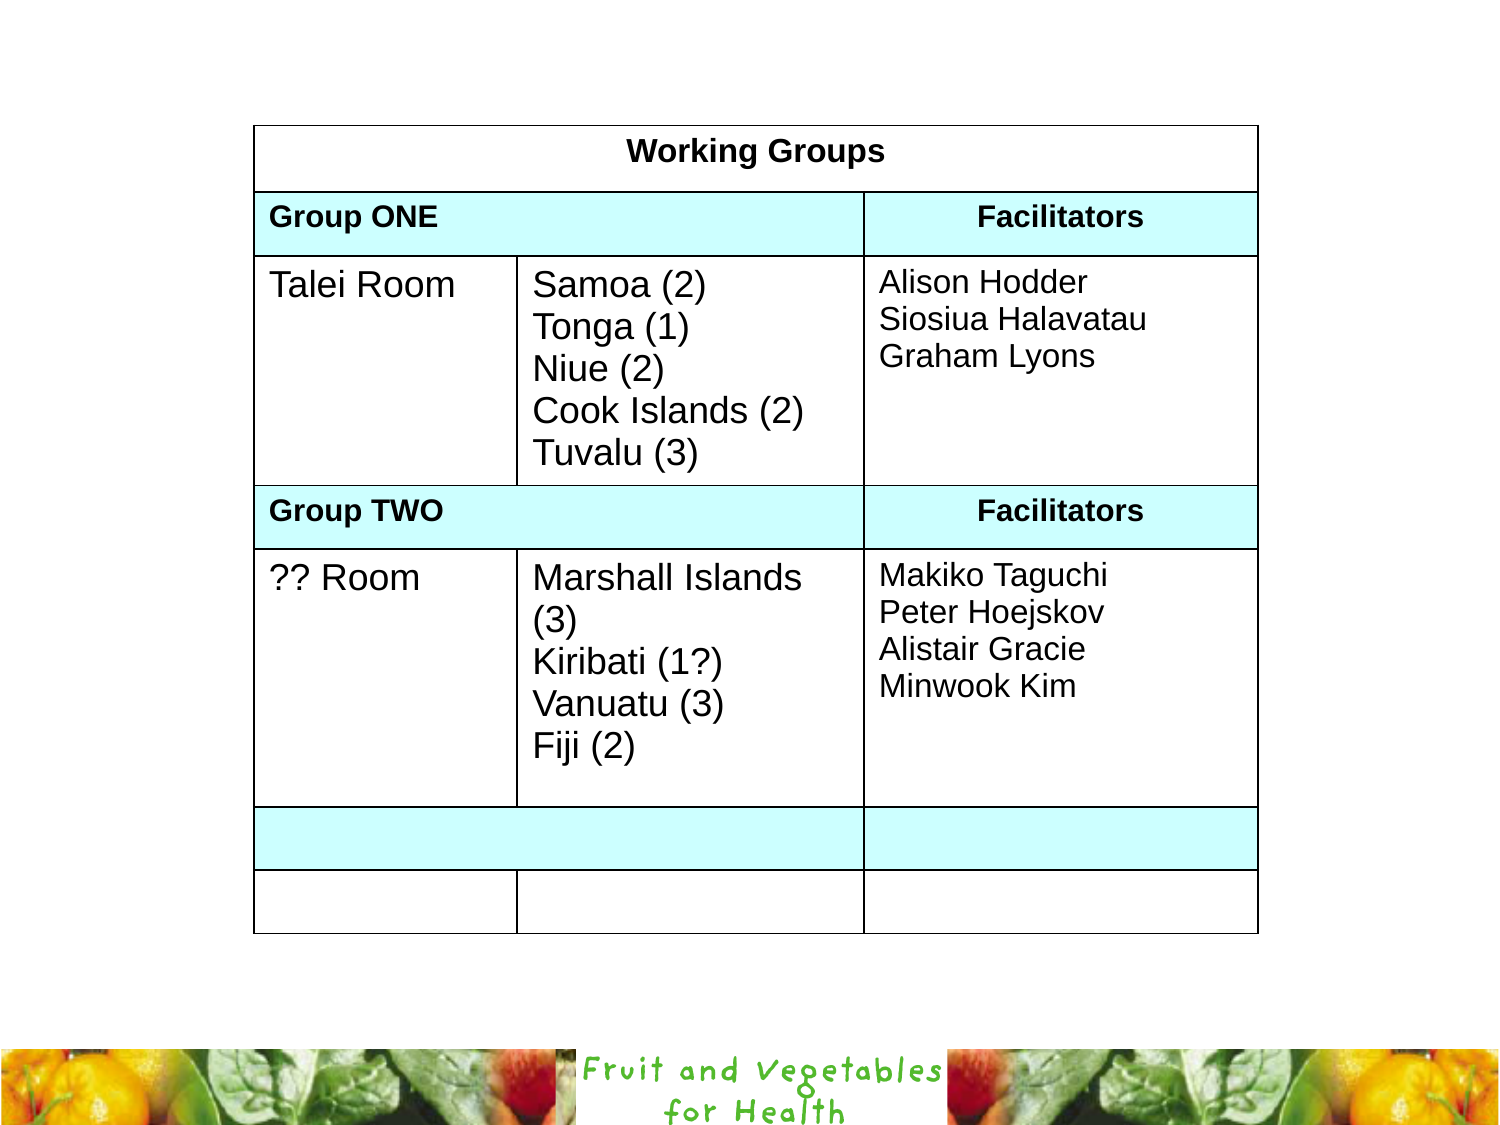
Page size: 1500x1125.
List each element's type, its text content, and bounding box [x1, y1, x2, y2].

table_cell Marshall Islands (3) Kiribati (1?) Vanuatu (3) Fiji (2) [518, 550, 863, 806]
table_cell Facilitators [865, 193, 1257, 255]
table_header Working Groups [255, 126, 1257, 191]
table_cell ?? Room [255, 550, 516, 806]
table_cell [255, 808, 863, 869]
table_cell Talei Room [255, 257, 516, 485]
table_cell [865, 808, 1257, 869]
table_cell Samoa (2) Tonga (1) Niue (2) Cook Islands (2) Tuvalu (3) [518, 257, 863, 485]
table_cell Group TWO [255, 486, 863, 548]
table_cell Alison Hodder Siosiua Halavatau Graham Lyons [865, 257, 1257, 485]
table_cell [865, 871, 1257, 933]
table_cell Facilitators [865, 486, 1257, 548]
table_cell Makiko Taguchi Peter Hoejskov Alistair Gracie Minwook Kim [865, 550, 1257, 806]
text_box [1, 1049, 1499, 1125]
table_cell [255, 871, 516, 933]
table_cell Group ONE [255, 193, 863, 255]
table_cell [518, 871, 863, 933]
